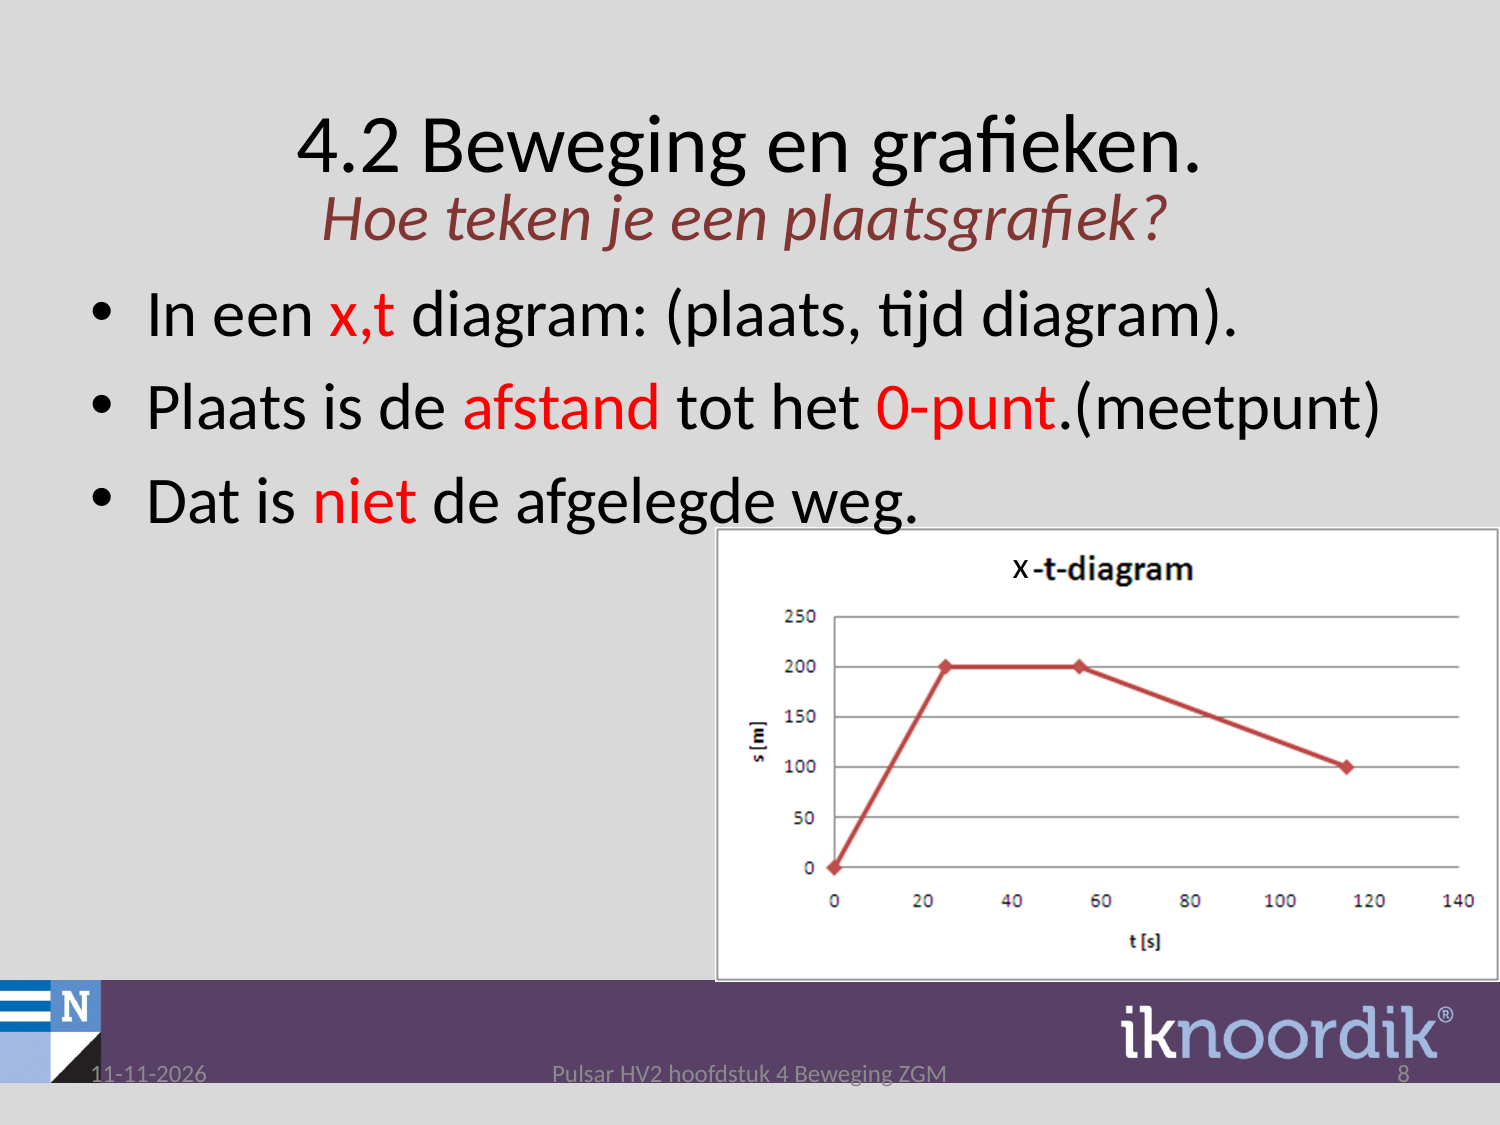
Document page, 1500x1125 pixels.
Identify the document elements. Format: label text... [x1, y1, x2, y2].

picture [0, 526, 1500, 1083]
footer Pulsar HV2 hoofdstuk 4 Beweging ZGM [512, 1042, 988, 1103]
slide_number 8 [1074, 1042, 1425, 1103]
list In een x,t diagram: (plaats, tijd diagram). Plaats is de afstand tot het 0-punt.(meetpunt) Dat is niet de afgelegde weg. [74, 262, 1426, 1006]
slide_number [75, 1042, 425, 1103]
text_box Hoe teken je een plaatsgrafiek? [306, 166, 1193, 262]
title 4.2 Beweging en grafieken. [74, 44, 1426, 233]
